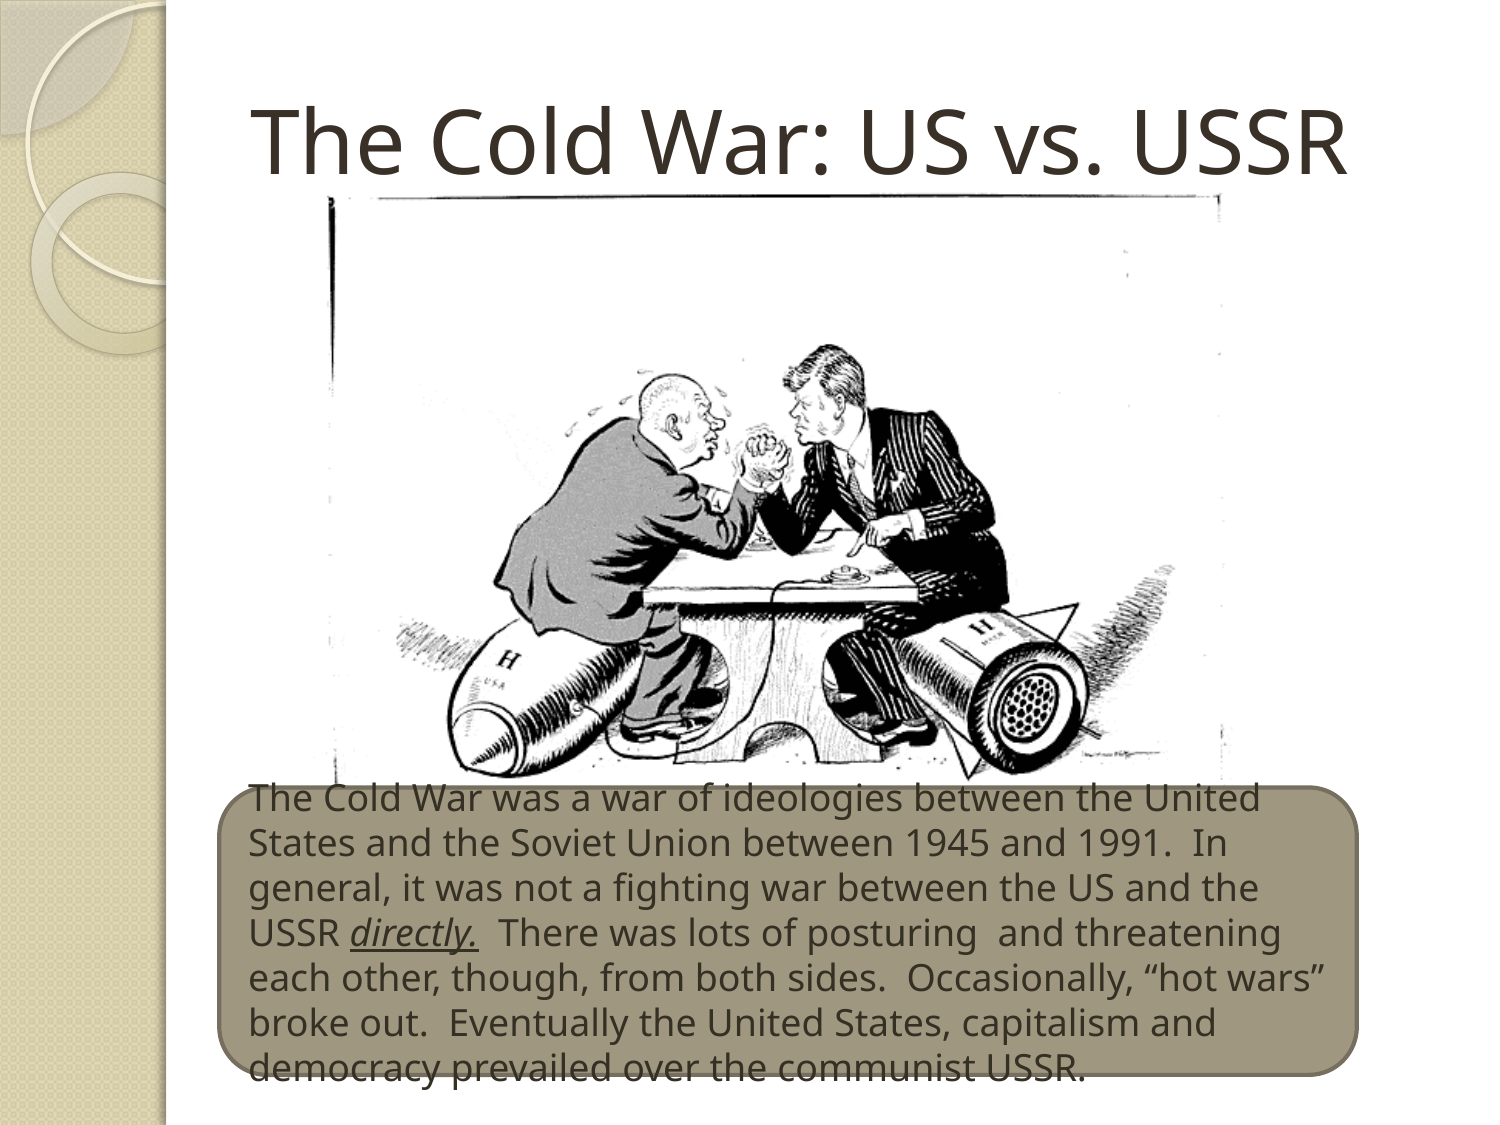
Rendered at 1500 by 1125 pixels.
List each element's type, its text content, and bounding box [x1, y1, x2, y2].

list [312, 187, 1238, 817]
title The Cold War: US vs. USSR [235, 45, 1466, 233]
text_box The Cold War was a war of ideologies between the United States and the Soviet Union between 1945 and 1991. In general, it was not a fighting war between the US and the USSR directly. There was lots of posturing and threatening each other, though, from both sides. Occasionally, “hot wars” broke out. Eventually the United States, capitalism and democracy prevailed over the communist USSR. [217, 785, 1359, 1078]
